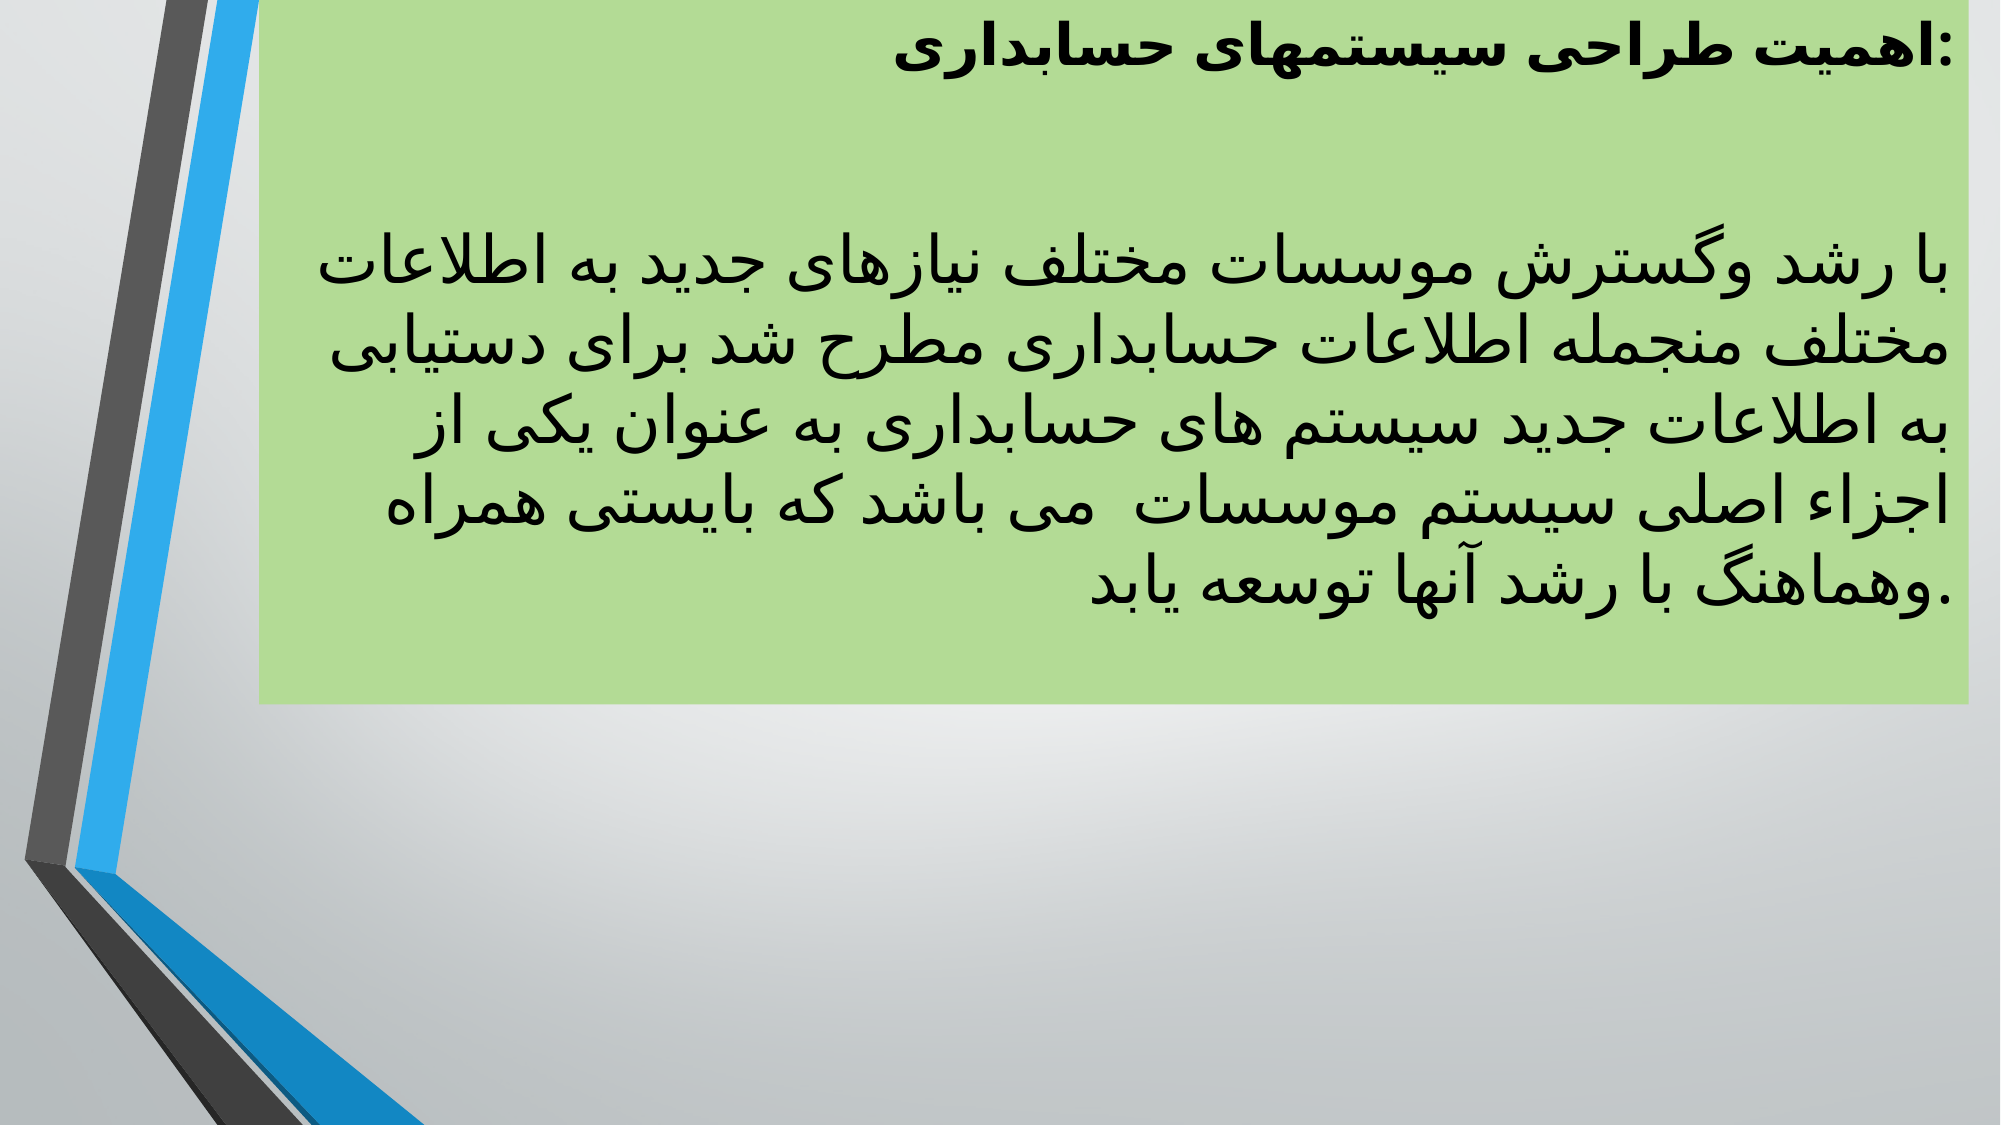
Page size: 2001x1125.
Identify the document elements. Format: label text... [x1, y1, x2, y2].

text_box اهمیت طراحی سیستمهای حسابداری: با رشد وگسترش موسسات مختلف نیازهای جدید به اطلاعات مختلف منجمله اطلاعات حسابداری مطرح شد برای دستیابی به اطلاعات جدید سیستم های حسابداری به عنوان یکی از اجزاء اصلی سیستم موسسات می باشد که بایستی همراه وهماهنگ با رشد آنها توسعه یابد. [259, 0, 1969, 705]
